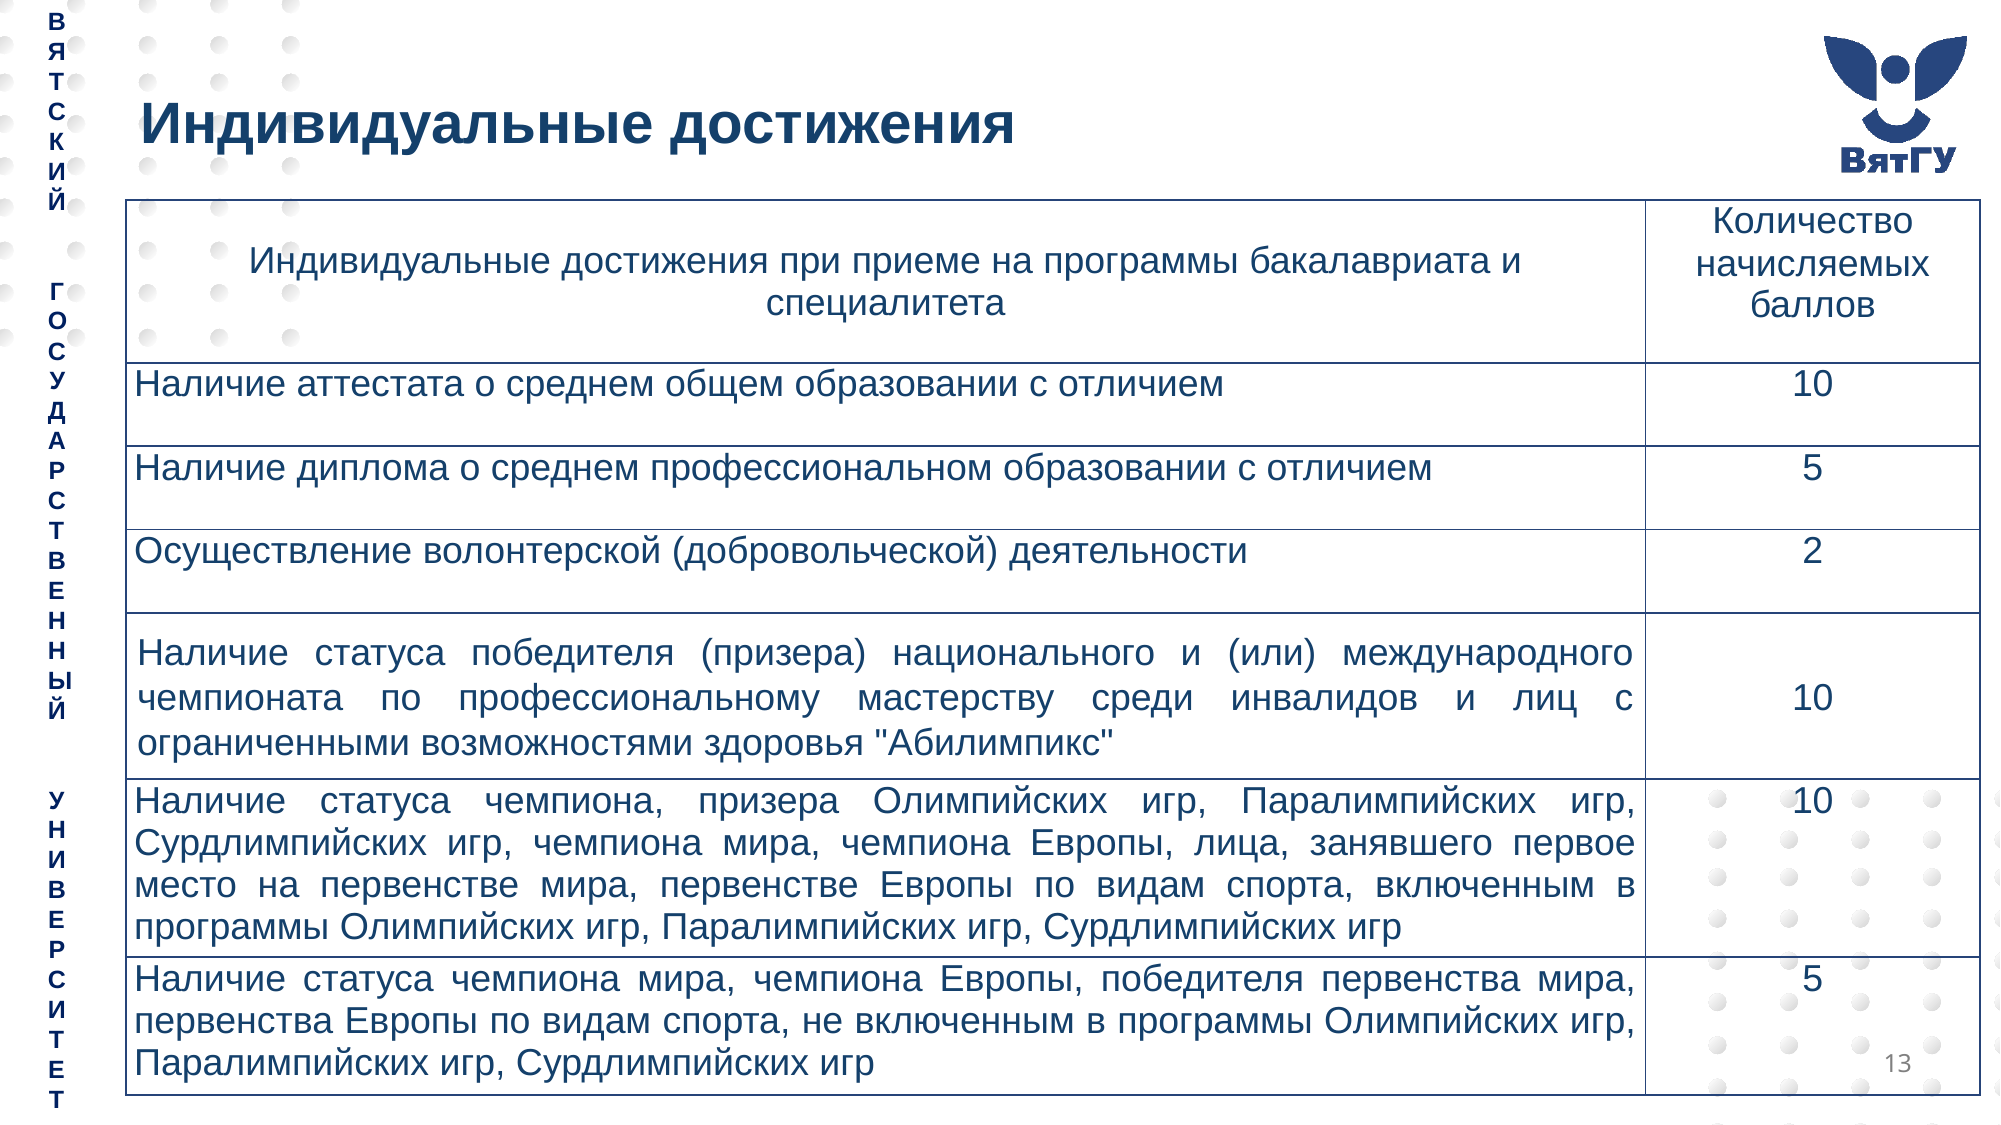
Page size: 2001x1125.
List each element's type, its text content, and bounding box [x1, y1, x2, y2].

table_cell Наличие статуса чемпиона мира, чемпиона Европы, победителя первенства мира, первенства Европы по видам спорта, не включенным в программы Олимпийских игр, Паралимпийских игр, Сурдлимпийских игр [127, 958, 1645, 1094]
table_header Индивидуальные достижения при приеме на программы бакалавриата и специалитета [127, 201, 1645, 362]
table_cell 10 [1646, 364, 1979, 445]
table_cell 2 [1646, 530, 1979, 612]
picture [1824, 36, 1967, 173]
title Индивидуальные достижения [125, 42, 1898, 199]
table_cell 10 [1646, 780, 1979, 956]
table_cell 5 [1646, 447, 1979, 529]
table_cell 10 [1646, 614, 1979, 778]
table_cell Наличие диплома о среднем профессиональном образовании с отличием [127, 447, 1645, 529]
table_cell Наличие статуса чемпиона, призера Олимпийских игр, Паралимпийских игр, Сурдлимпийских игр, чемпиона мира, чемпиона Европы, лица, занявшего первое место на первенстве мира, первенстве Европы по видам спорта, включенным в программы Олимпийских игр, Паралимпийских игр, Сурдлимпийских игр [127, 780, 1645, 956]
table_cell Осуществление волонтерской (добровольческой) деятельности [127, 530, 1645, 612]
table_header Количество начисляемых баллов [1646, 201, 1979, 362]
table_cell 5 [1646, 958, 1979, 1094]
table_cell Наличие статуса победителя (призера) национального и (или) международного чемпионата по профессиональному мастерству среди инвалидов и лиц с ограниченными возможностями здоровья "Абилимпикс" [127, 614, 1645, 778]
table_cell Наличие аттестата о среднем общем образовании с отличием [127, 364, 1645, 445]
